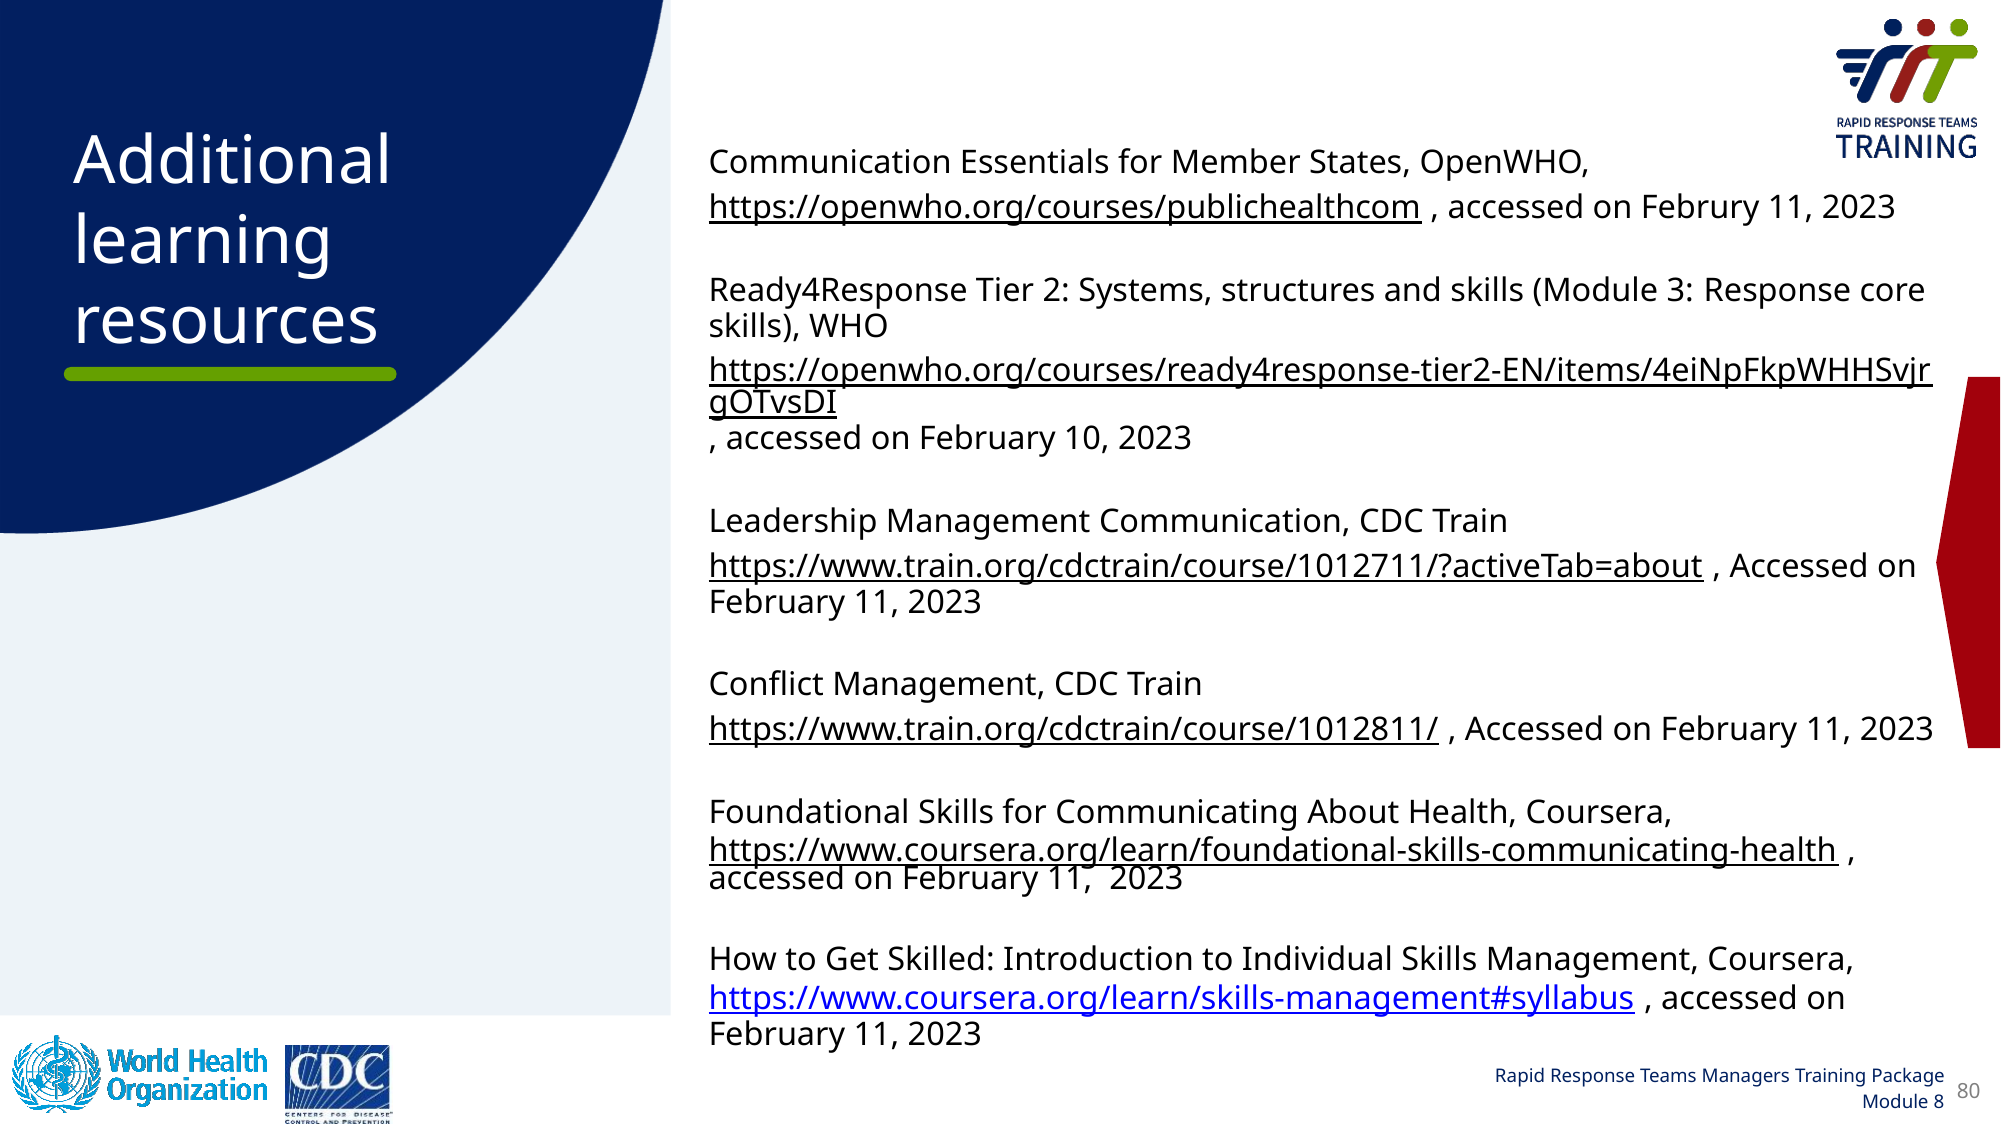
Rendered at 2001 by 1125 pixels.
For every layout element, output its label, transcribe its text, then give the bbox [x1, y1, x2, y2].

slide_number 80 [1937, 1070, 2000, 1124]
picture [50, 1109, 62, 1113]
picture [0, 0, 670, 538]
picture [28, 1054, 36, 1077]
picture [1835, 19, 1978, 167]
picture [38, 1044, 53, 1052]
picture [285, 1045, 393, 1124]
picture [36, 1035, 267, 1113]
picture [34, 1058, 41, 1077]
list Communication Essentials for Member States, OpenWHO, https://openwho.org/courses/publichealthcom , accessed on Februry 11, 2023 Ready4Response Tier 2: Systems, structures and skills (Module 3: Response core skills), WHO https://openwho.org/courses/ready4response-tier2-EN/items/4eiNpFkpWHHSvjrgOTvsDI, accessed on February 10, 2023 Leadership Management Communication, CDC Train https://www.train.org/cdctrain/course/1012711/?activeTab=about , Accessed on February 11, 2023 Conflict Management, CDC Train https://www.train.org/cdctrain/course/1012811/ , Accessed on February 11, 2023 Foundational Skills for Communicating About Health, Coursera, https://www.coursera.org/learn/foundational-skills-communicating-health , accessed on February 11, 2023 How to Get Skilled: Introduction to Individual Skills Management, Coursera, https://www.coursera.org/learn/skills-management#syllabus , accessed on February 11, 2023 [700, 137, 1945, 1049]
picture [38, 1092, 54, 1100]
picture [46, 1056, 54, 1061]
picture [12, 1035, 53, 1067]
picture [12, 1084, 46, 1113]
picture [43, 1088, 54, 1094]
